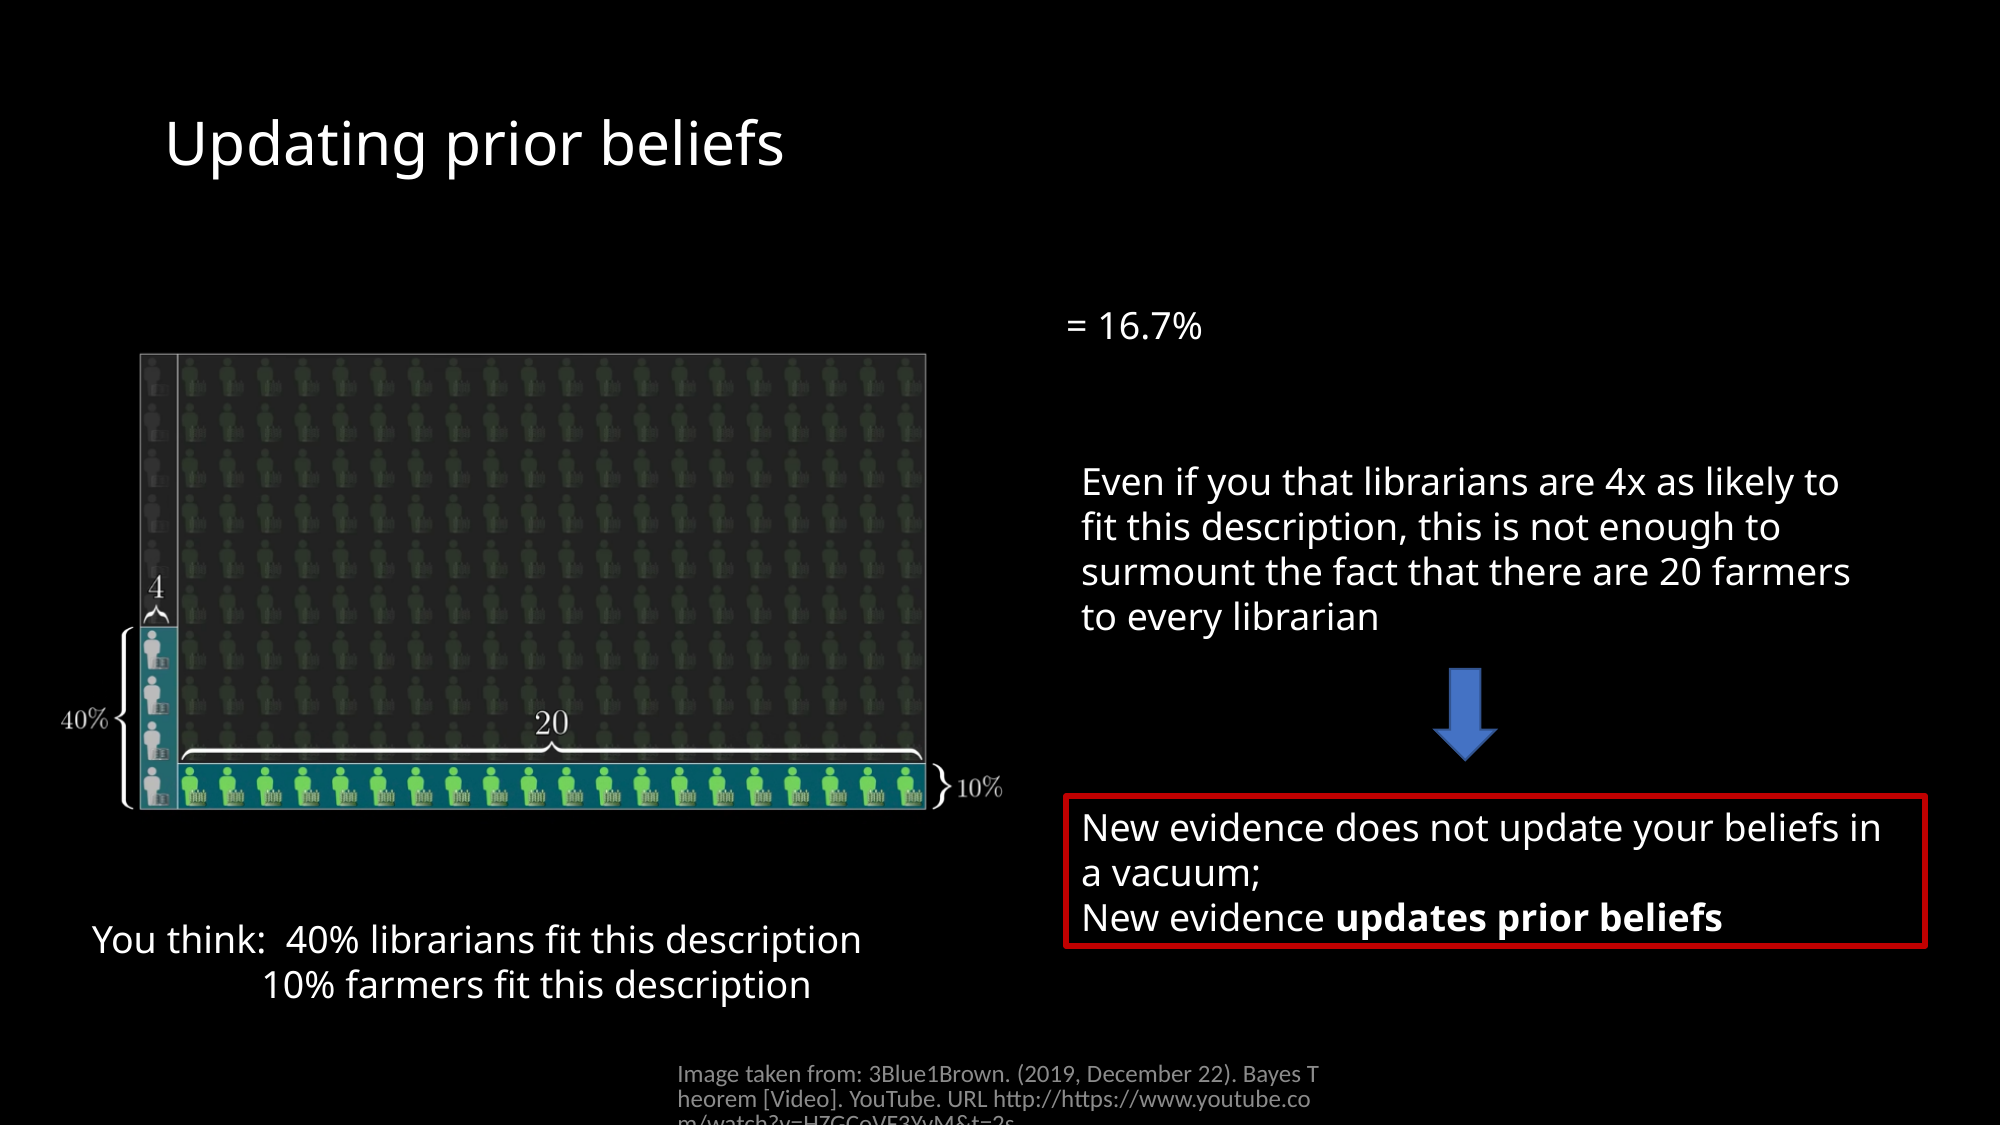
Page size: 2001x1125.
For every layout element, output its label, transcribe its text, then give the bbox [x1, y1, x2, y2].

footer Image taken from: 3Blue1Brown. (2019, December 22). Bayes Theorem [Video]. YouTube. URL http://https://www.youtube.com/watch?v=HZGCoVF3YvM&t=2s [662, 1042, 1338, 1103]
text_box Even if you that librarians are 4x as likely to fit this description, this is not enough to surmount the fact that there are 20 farmers to every librarian [1066, 450, 1885, 646]
text_box [1432, 667, 1499, 762]
title Updating prior beliefs [149, 105, 1093, 187]
picture [61, 303, 1007, 824]
text_box You think: 40% librarians fit this description 10% farmers fit this description [77, 908, 1067, 1013]
text_box New evidence does not update your beliefs in a vacuum; New evidence updates prior beliefs [1066, 796, 1925, 946]
